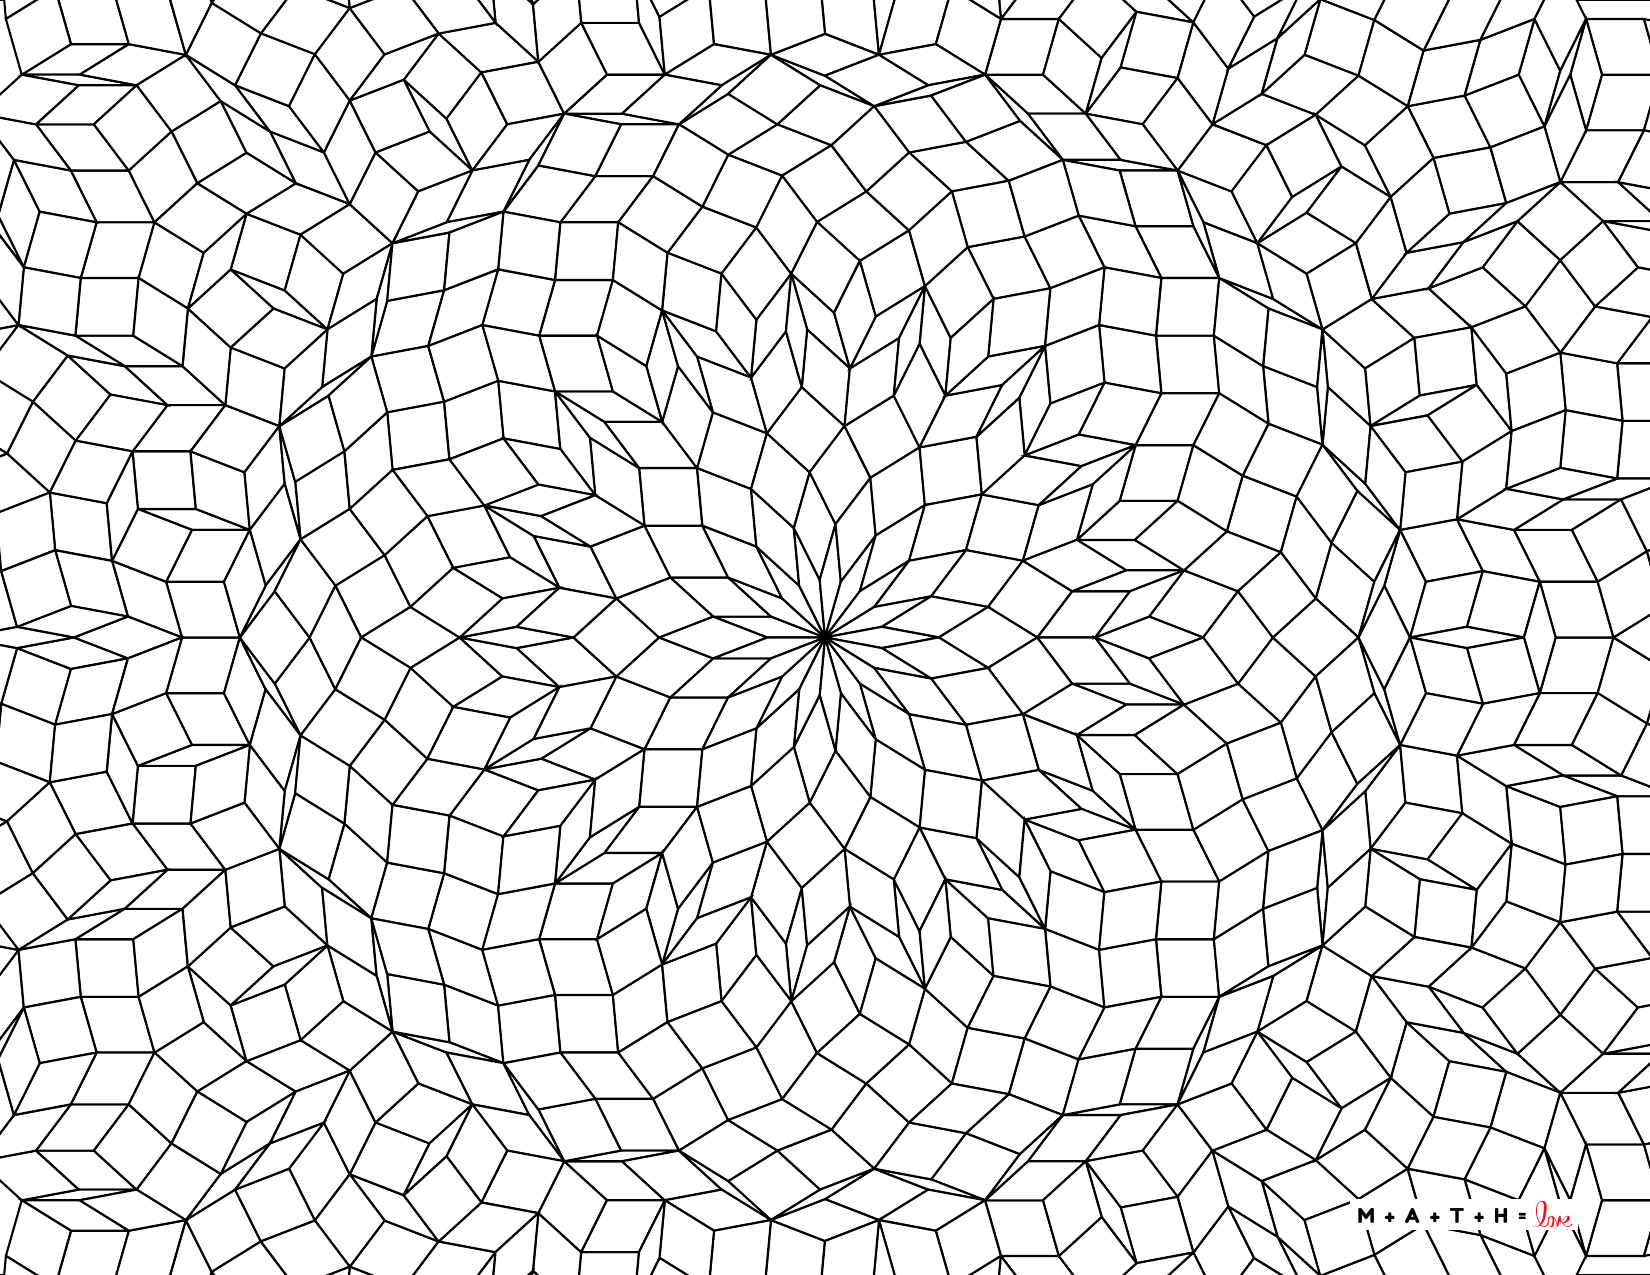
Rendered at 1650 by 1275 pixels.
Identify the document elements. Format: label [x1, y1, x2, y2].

picture [1349, 1199, 1579, 1231]
text_box [0, 0, 1650, 1275]
